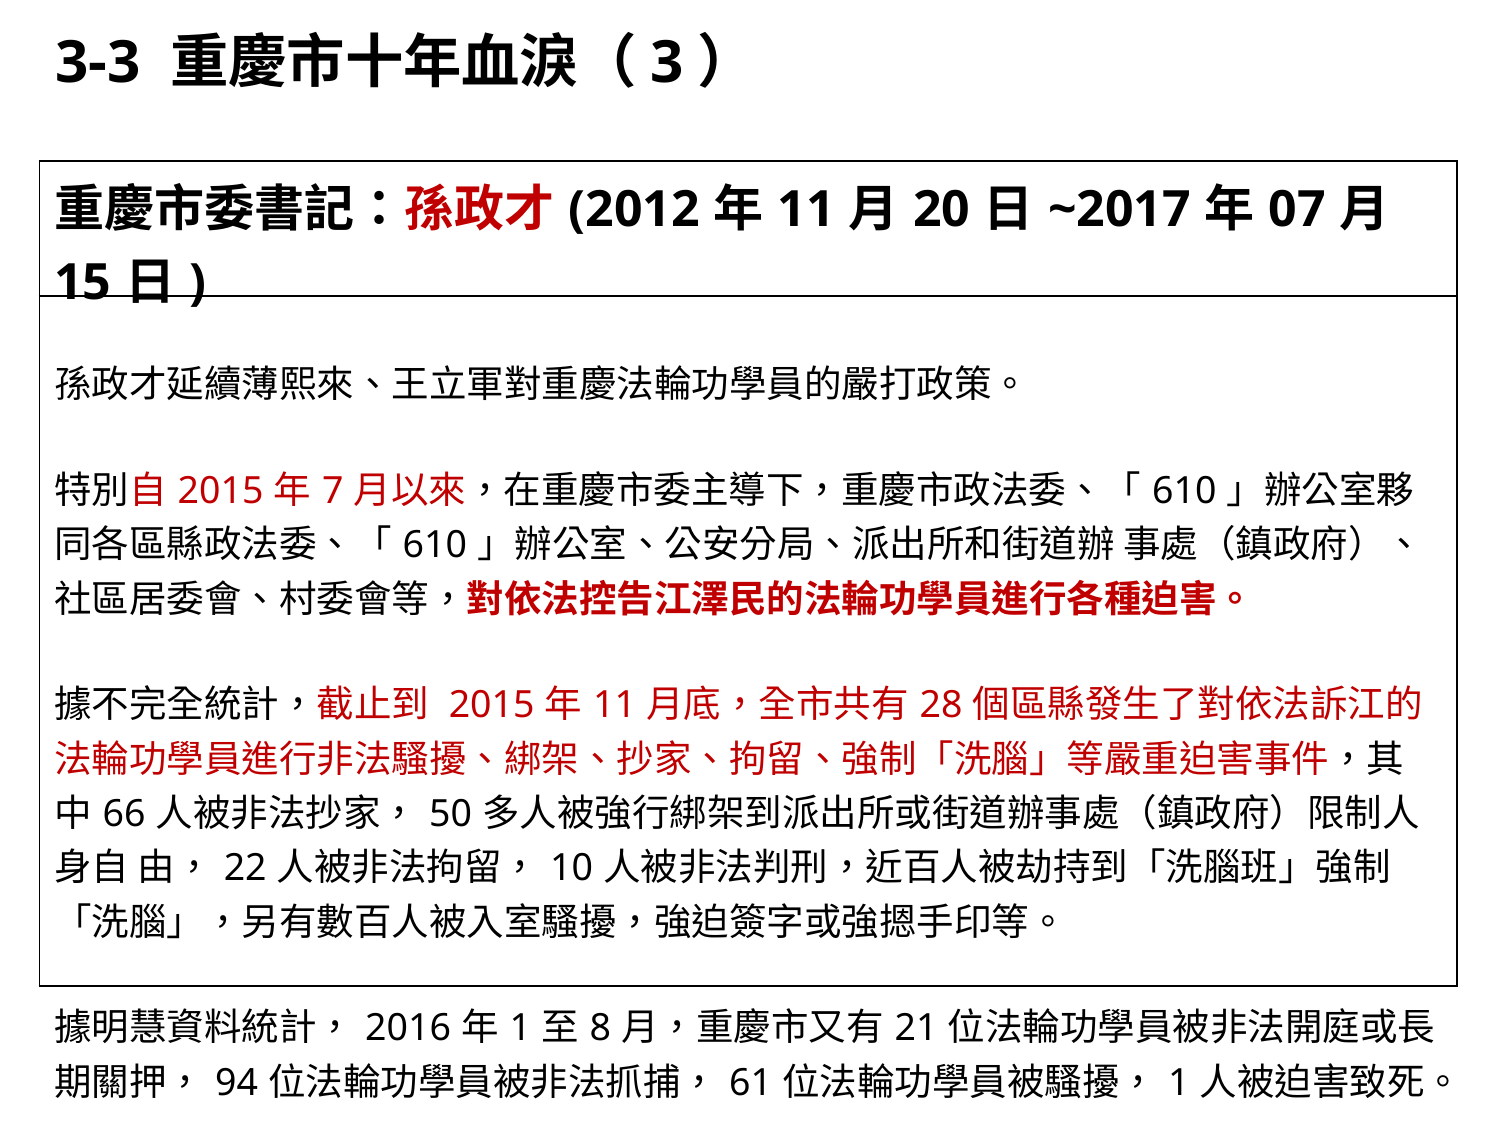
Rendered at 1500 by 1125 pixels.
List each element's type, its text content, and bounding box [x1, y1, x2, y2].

table_cell 孫政才延續薄熙來、王立軍對重慶法輪功學員的嚴打政策。 特別自2015年7月以來，在重慶市委主導下，重慶市政法委、「610」辦公室夥同各區縣政法委、「610」辦公室、公安分局、派出所和街道辦 事處（鎮政府）、社區居委會、村委會等，對依法控告江澤民的法輪功學員進行各種迫害。 據不完全統計，截止到 2015年11月底，全市共有28個區縣發生了對依法訴江的法輪功學員進行非法騷擾、綁架、抄家、拘留、強制「洗腦」等嚴重迫害事件，其中66人被非法抄家，50多人被強行綁架到派出所或街道辦事處（鎮政府）限制人身自 由，22人被非法拘留，10人被非法判刑，近百人被劫持到「洗腦班」強制「洗腦」，另有數百人被入室騷擾，強迫簽字或強摁手印等。 據明慧資料統計，2016年1至8月，重慶市又有21位法輪功學員被非法開庭或長期關押，94位法輪功學員被非法抓捕，61位法輪功學員被騷擾，1人被迫害致死。 [40, 297, 1456, 985]
table_header 重慶市委書記：孫政才(2012年11月20日~2017年07月15日) [40, 162, 1456, 295]
text_box 3-3 重慶市十年血淚（3） [41, 17, 771, 102]
